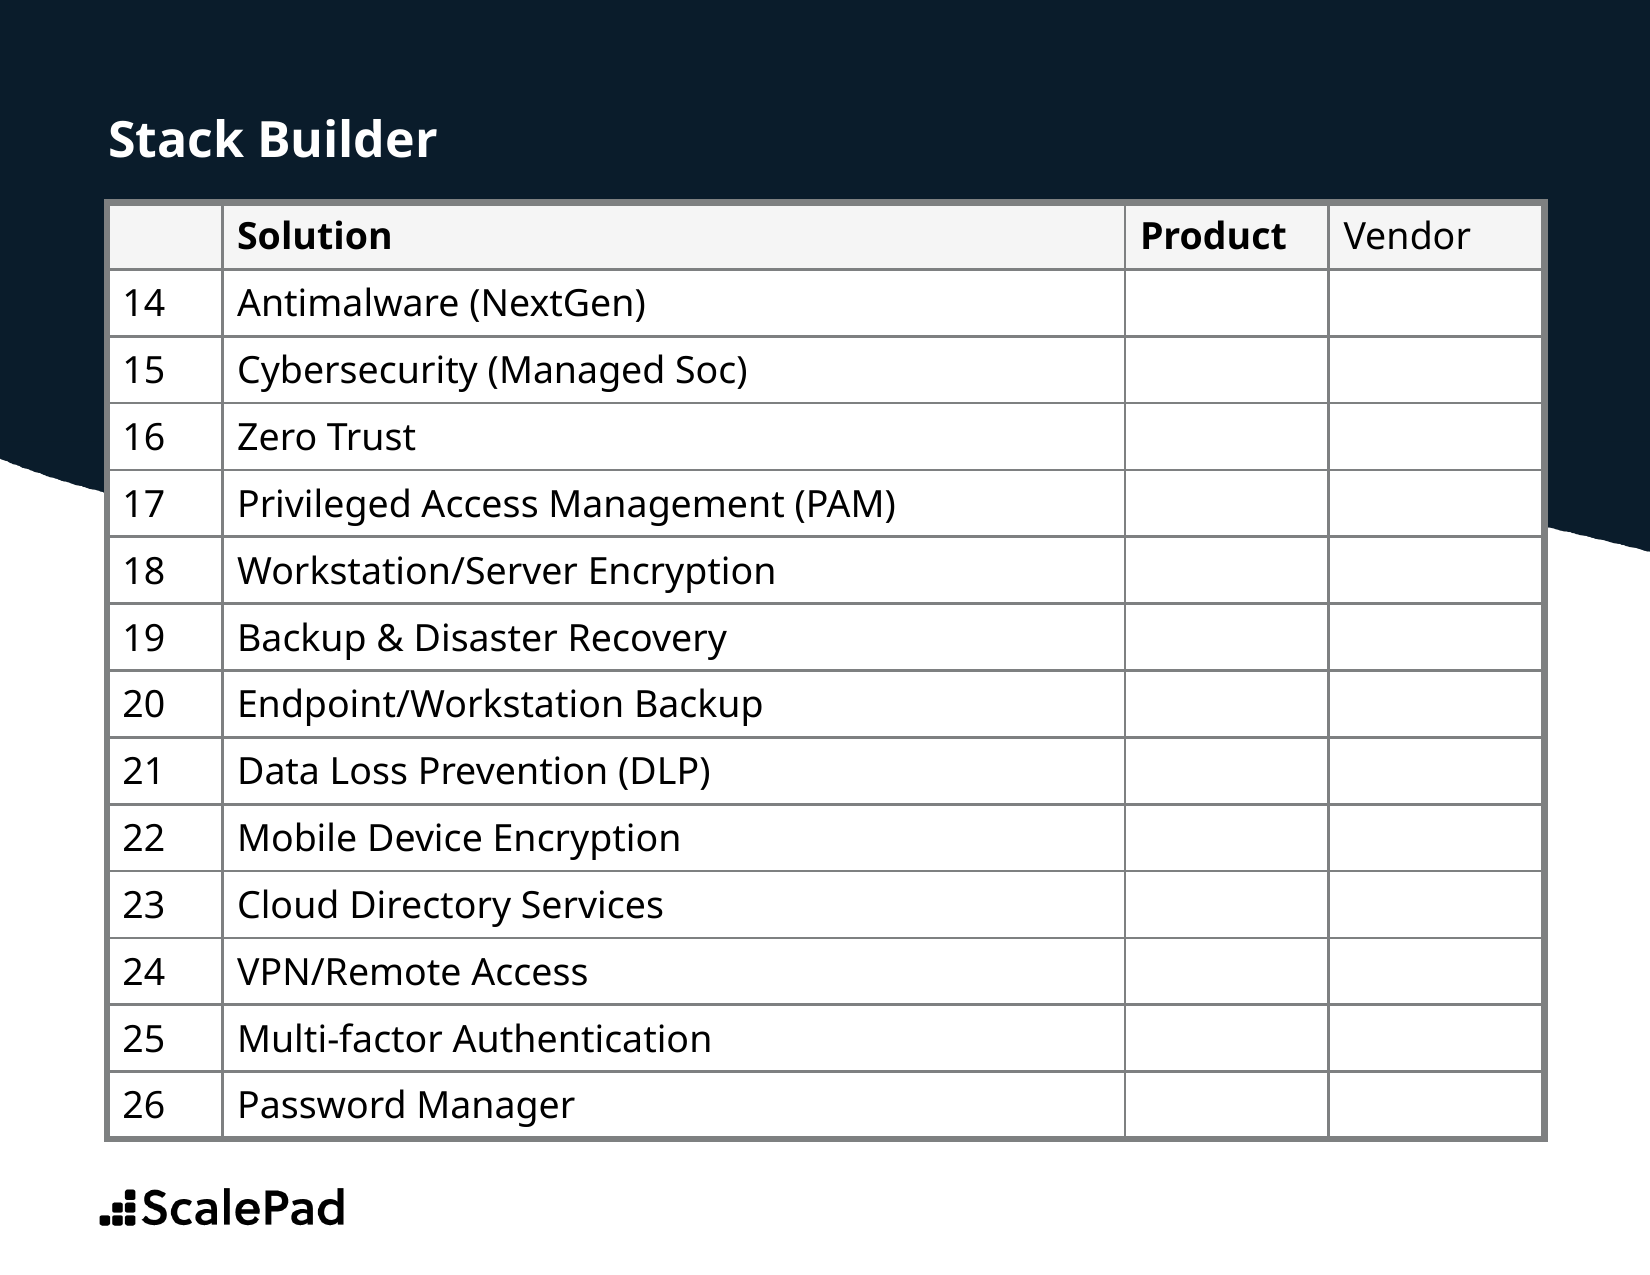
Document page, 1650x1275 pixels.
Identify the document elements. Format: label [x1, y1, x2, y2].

picture [0, 0, 1650, 552]
picture [79, 1185, 365, 1228]
text_box [107, 563, 1545, 1140]
